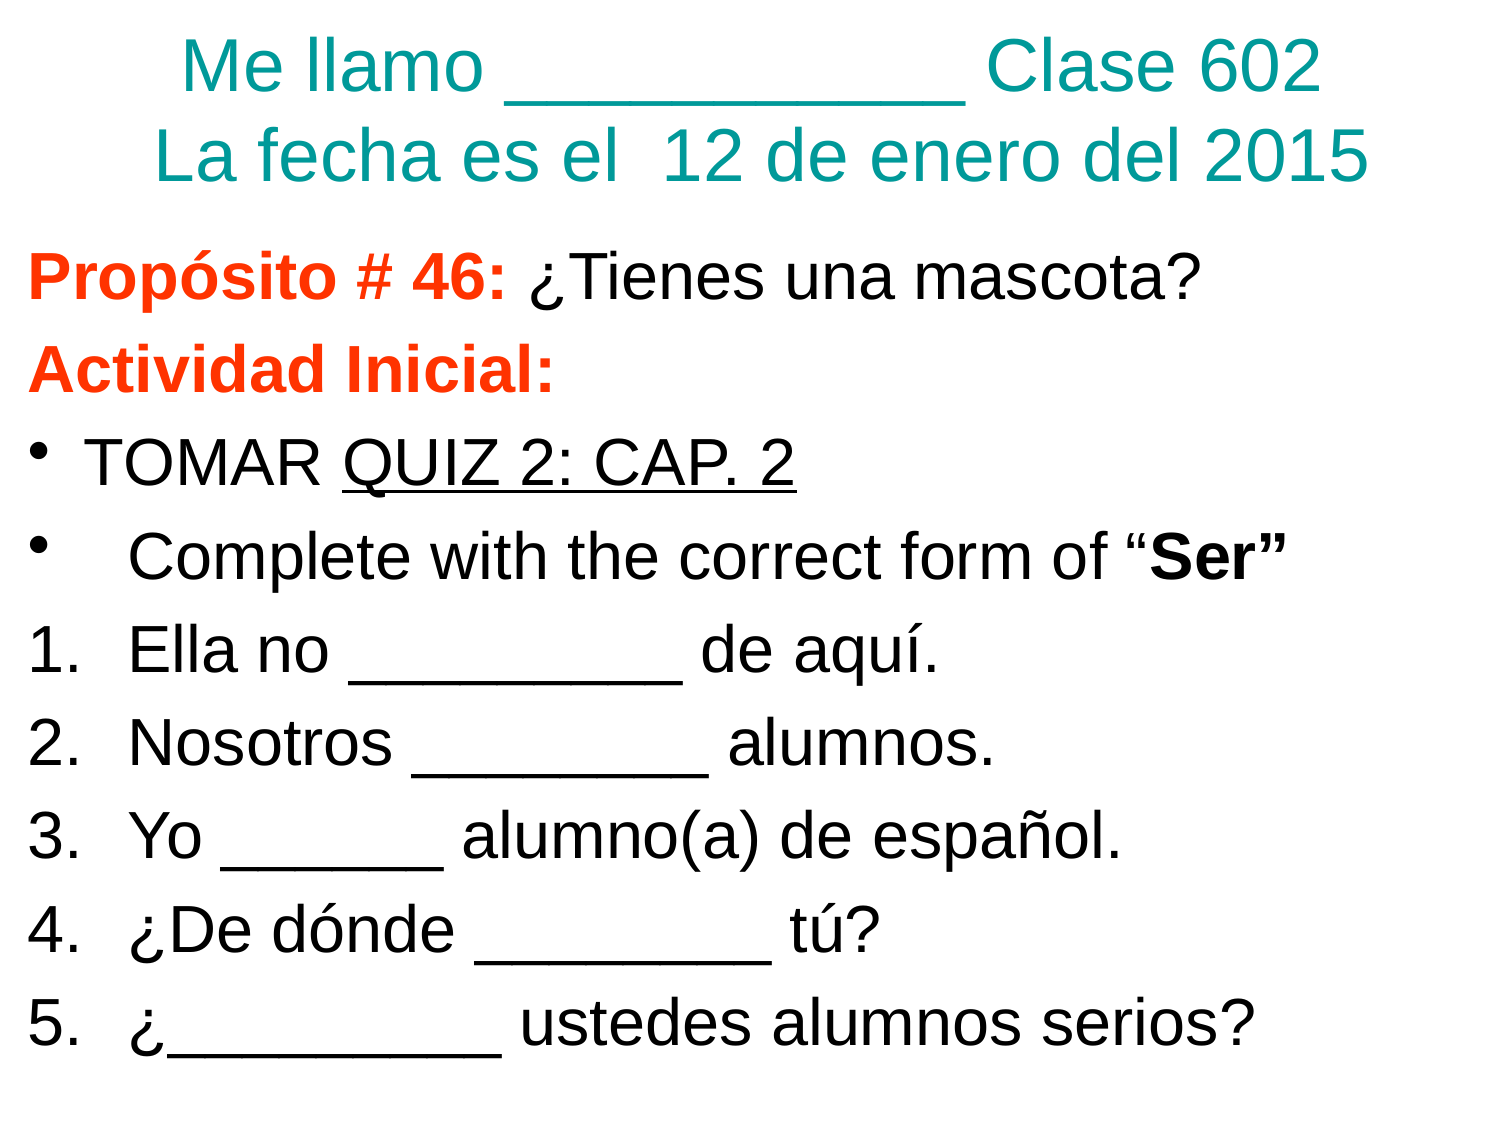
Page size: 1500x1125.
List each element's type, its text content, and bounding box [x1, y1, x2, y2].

list Propósito # 46: ¿Tienes una mascota? Actividad Inicial: TOMAR QUIZ 2: CAP. 2 Complete with the correct form of “Ser” Ella no _________ de aquí. Nosotros ________ alumnos. Yo ______ alumno(a) de español. ¿De dónde ________ tú? ¿_________ ustedes alumnos serios? [12, 224, 1500, 1088]
title Me llamo ___________ Clase 602 La fecha es el 12 de enero del 2015 [50, 12, 1475, 200]
